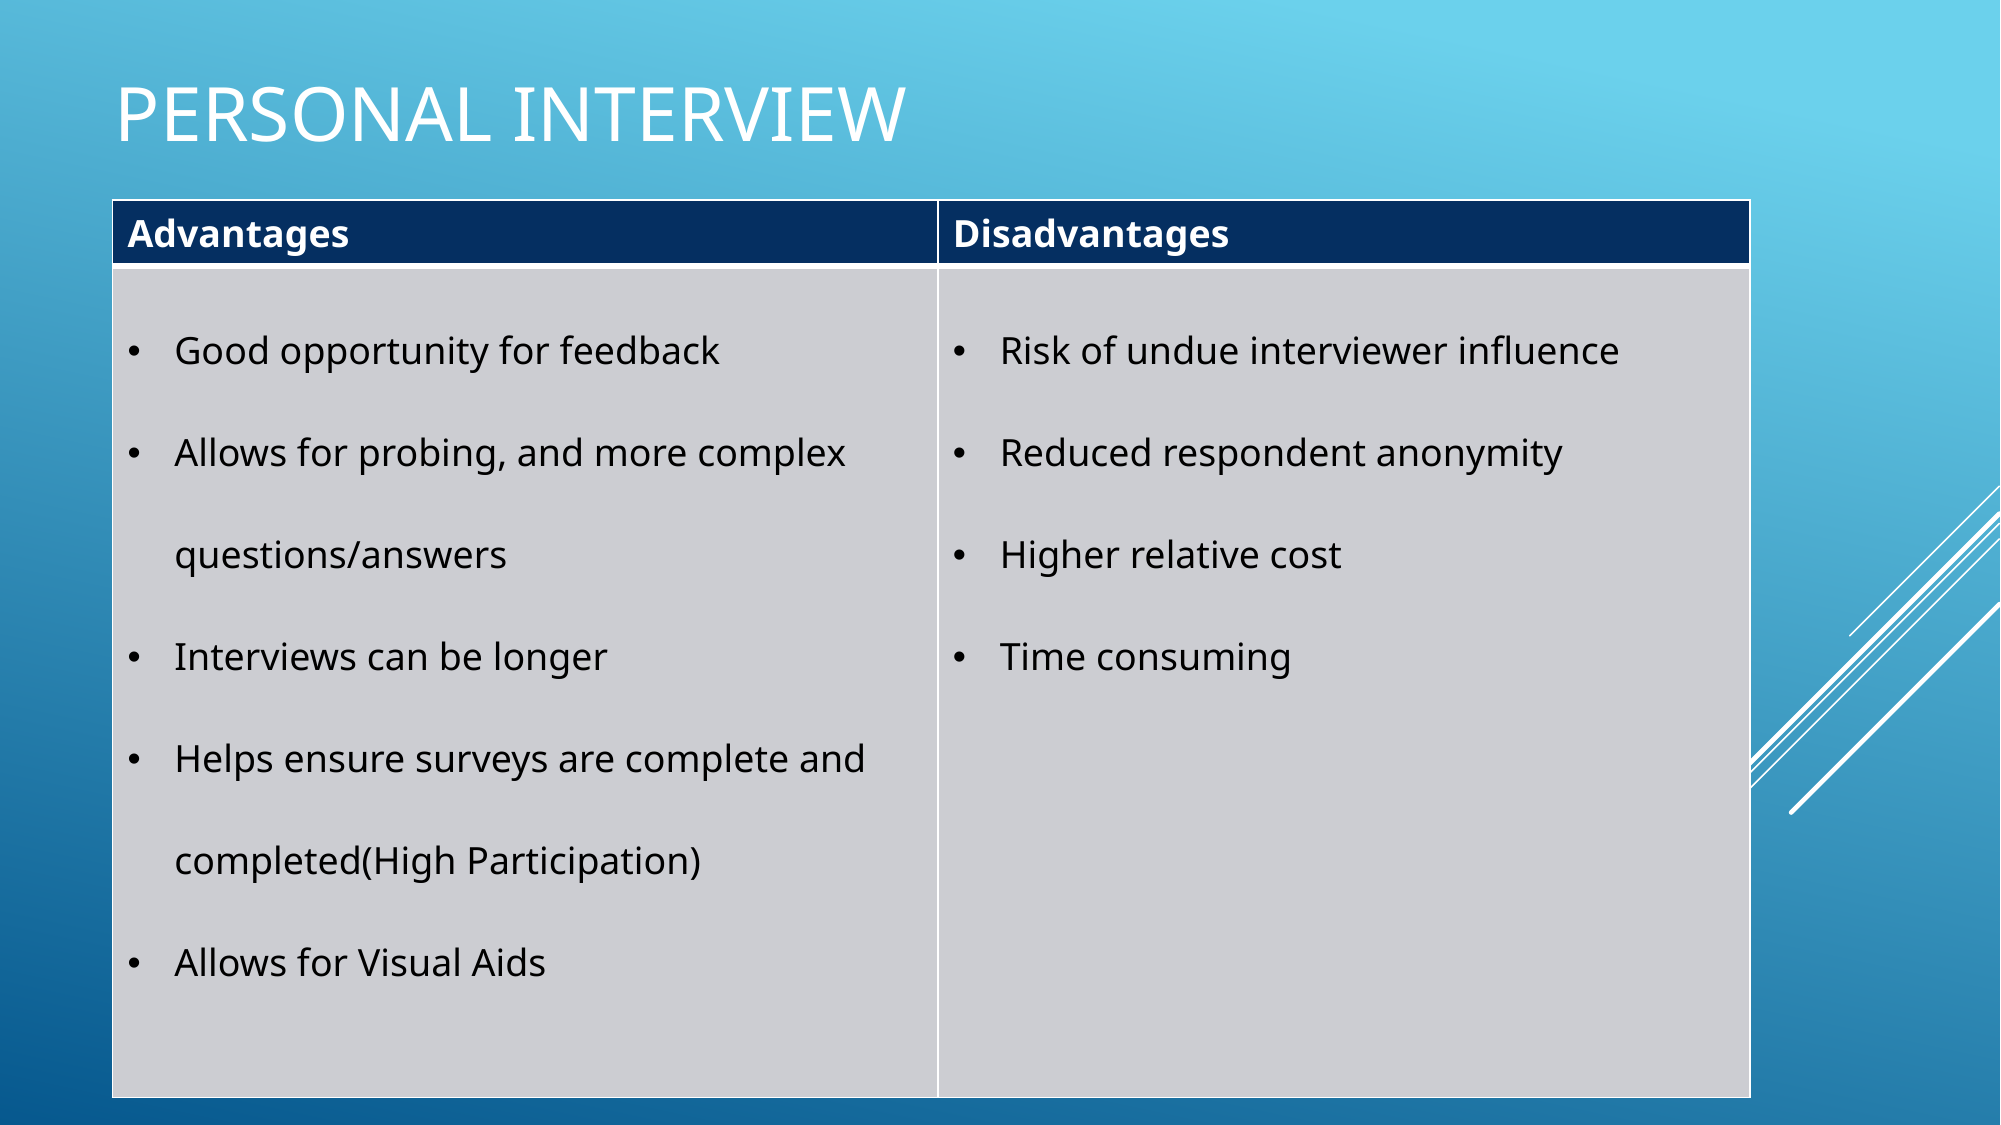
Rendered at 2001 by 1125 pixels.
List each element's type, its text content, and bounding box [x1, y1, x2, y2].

table_header Disadvantages [939, 201, 1749, 263]
table_cell Risk of undue interviewer influence Reduced respondent anonymity Higher relative cost Time consuming [939, 269, 1749, 1097]
table_header Advantages [113, 201, 937, 263]
table_cell Good opportunity for feedback Allows for probing, and more complex questions/answers Interviews can be longer Helps ensure surveys are complete and completed(High Participation) Allows for Visual Aids [113, 269, 937, 1097]
title Personal Interview [99, 24, 1500, 198]
